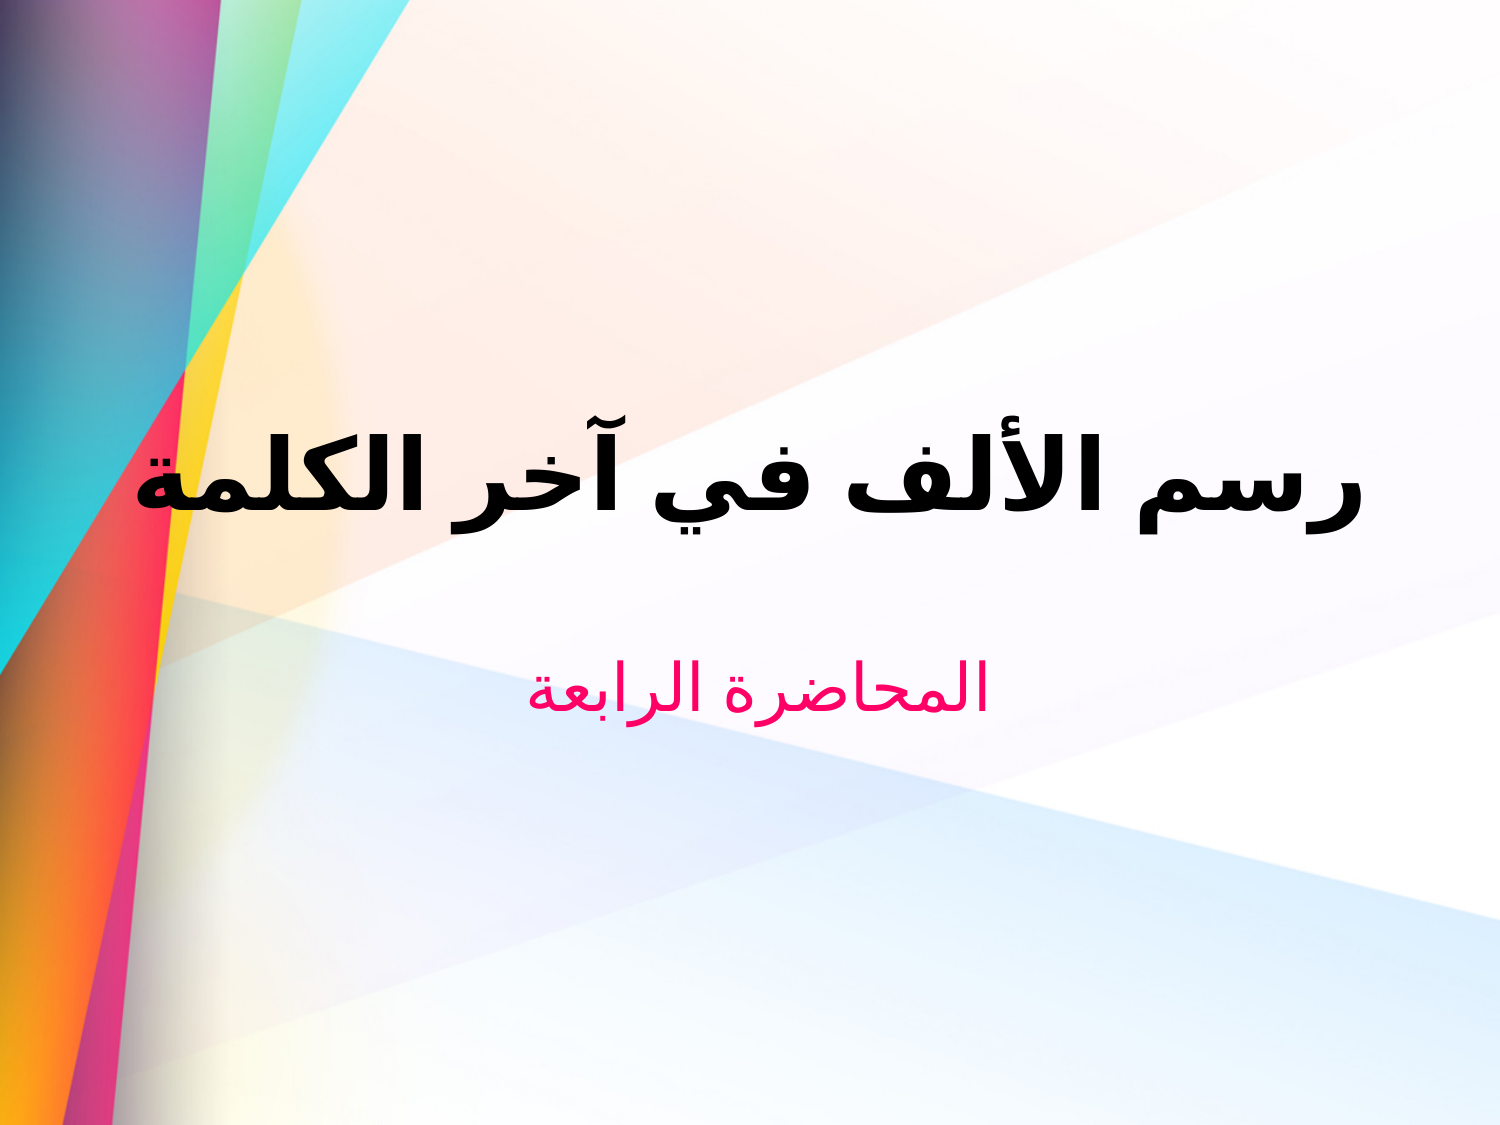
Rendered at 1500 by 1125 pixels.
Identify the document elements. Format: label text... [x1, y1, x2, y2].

subtitle المحاضرة الرابعة [225, 637, 1275, 925]
picture [0, 0, 1500, 1125]
title رسم الألف في آخر الكلمة [112, 349, 1388, 591]
